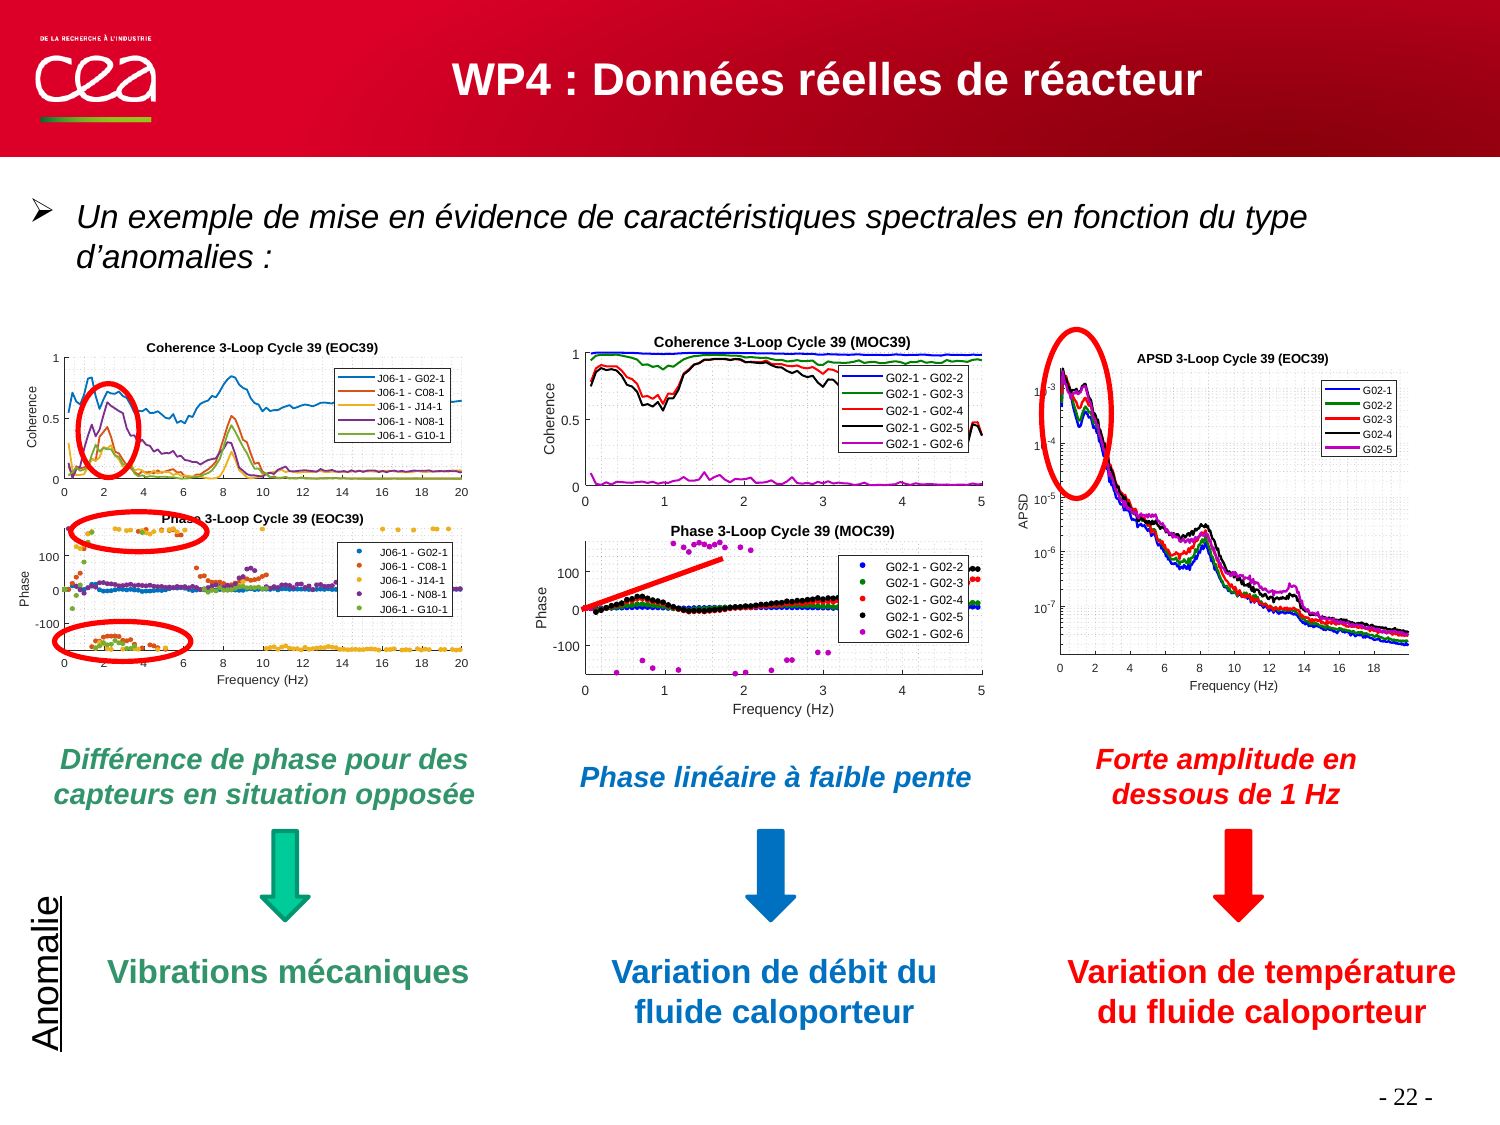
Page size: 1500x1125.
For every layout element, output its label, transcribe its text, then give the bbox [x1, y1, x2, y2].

text_box Variation de débit du fluide caloporteur [553, 942, 996, 1038]
text_box Anomalie [13, 862, 89, 1067]
text_box Différence de phase pour des capteurs en situation opposée [5, 732, 524, 818]
text_box [259, 828, 311, 923]
text_box WP4 : Données réelles de réacteur [260, 24, 1395, 131]
text_box [1212, 828, 1265, 923]
picture [0, 0, 1500, 157]
picture [518, 317, 1451, 719]
text_box [1056, 327, 1097, 340]
text_box Variation de température du fluide caloporteur [1043, 942, 1482, 1038]
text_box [0, 337, 473, 690]
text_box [581, 558, 724, 610]
text_box Vibrations mécaniques [92, 942, 486, 998]
text_box Phase linéaire à faible pente [564, 750, 988, 801]
text_box [745, 828, 797, 923]
text_box P- 22 - [1367, 1072, 1500, 1118]
title Un exemple de mise en évidence de caractéristiques spectrales en fonction du type d’anomalies : [29, 193, 1351, 277]
text_box Forte amplitude en dessous de 1 Hz [1050, 732, 1403, 818]
